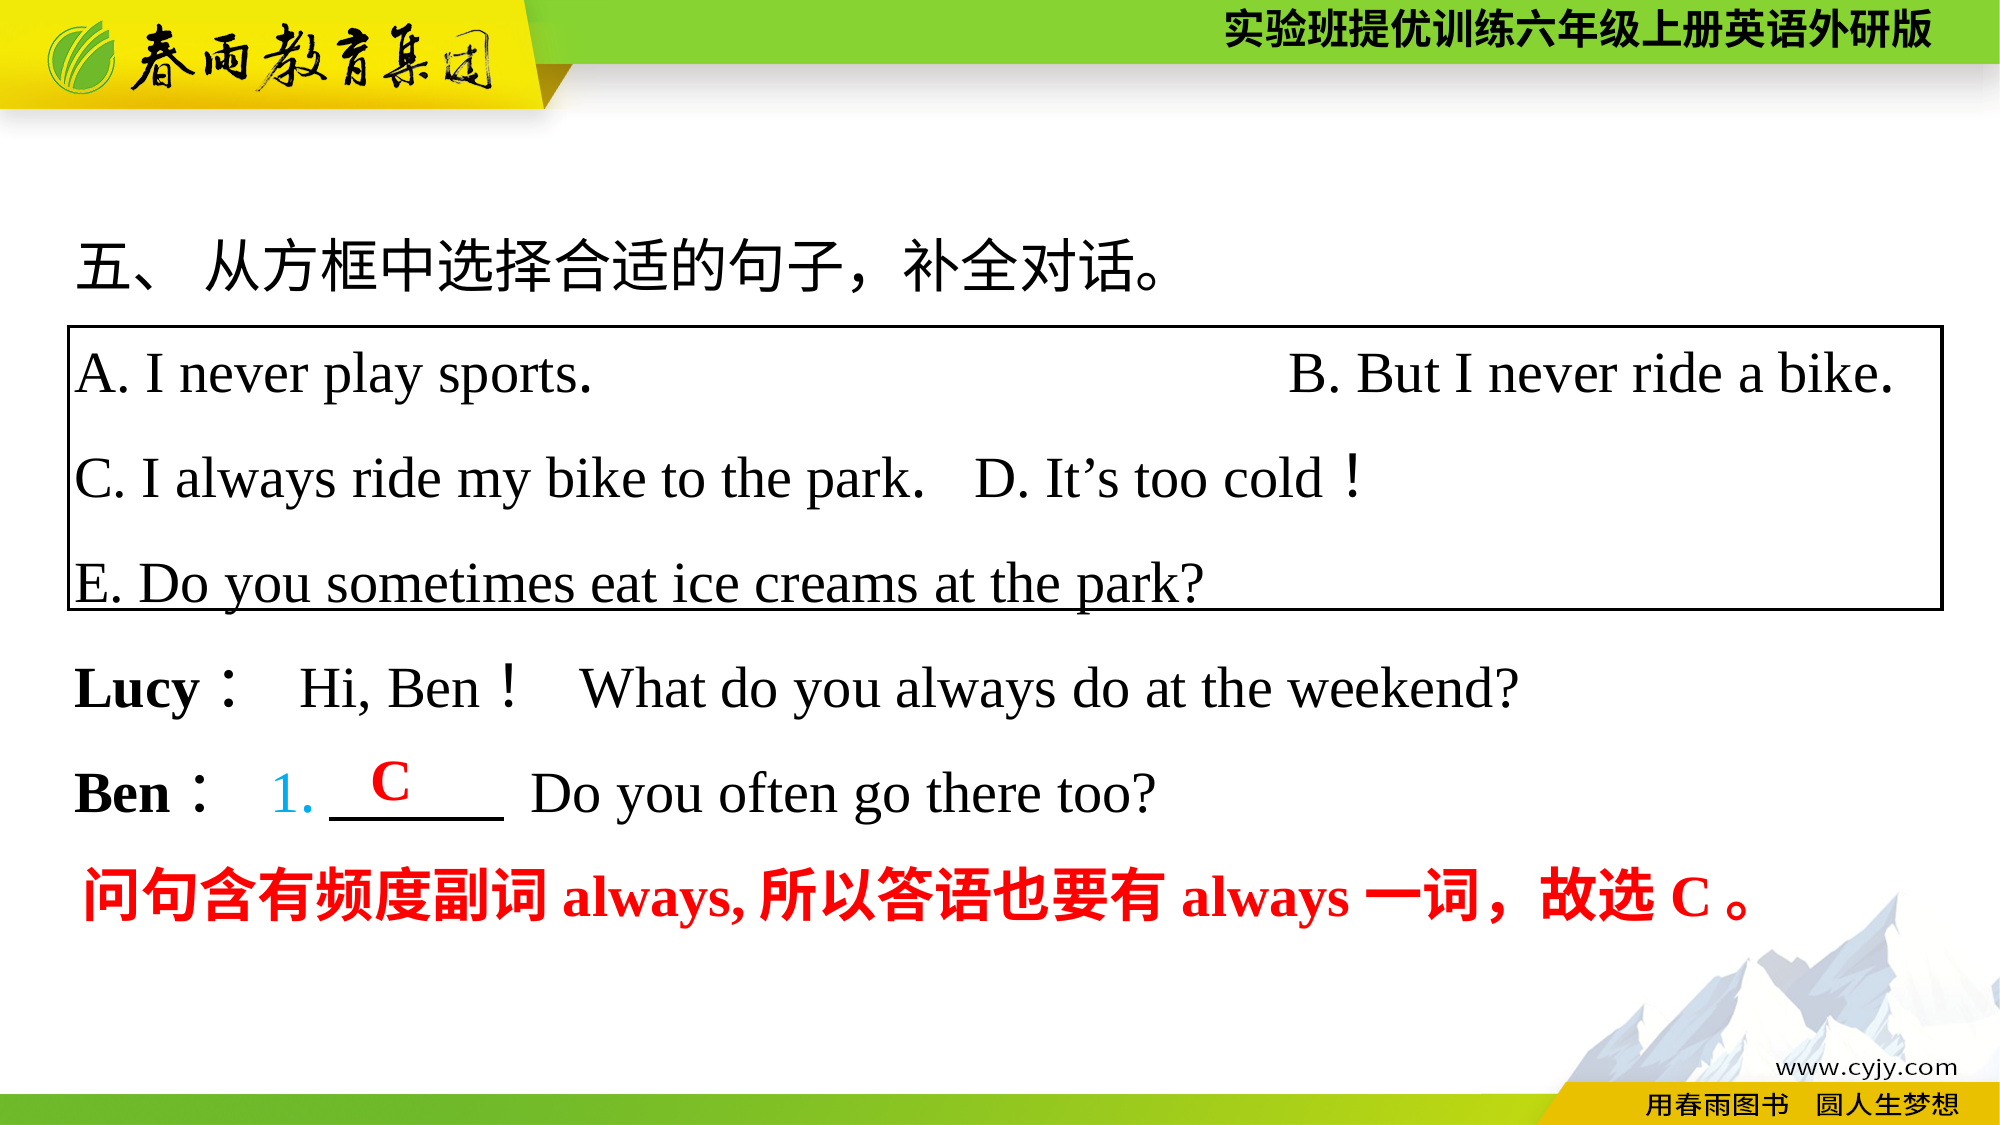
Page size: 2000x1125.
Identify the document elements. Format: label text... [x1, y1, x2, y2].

picture [0, 0, 2000, 1125]
list 五、 从方框中选择合适的句子，补全对话。 A. I never play sports. B. But I never ride a bike. C. I always ride my bike to the park. D. It’s too cold！ E. Do you sometimes eat ice creams at the park? Lucy： Hi, Ben！ What do you always do at the weekend? Ben： 1. Do you often go there too? [59, 187, 1944, 825]
text_box [68, 326, 1942, 610]
text_box 问句含有频度副词always,所以答语也要有always一词，故选C。 [68, 815, 1941, 936]
text_box C [355, 734, 445, 815]
